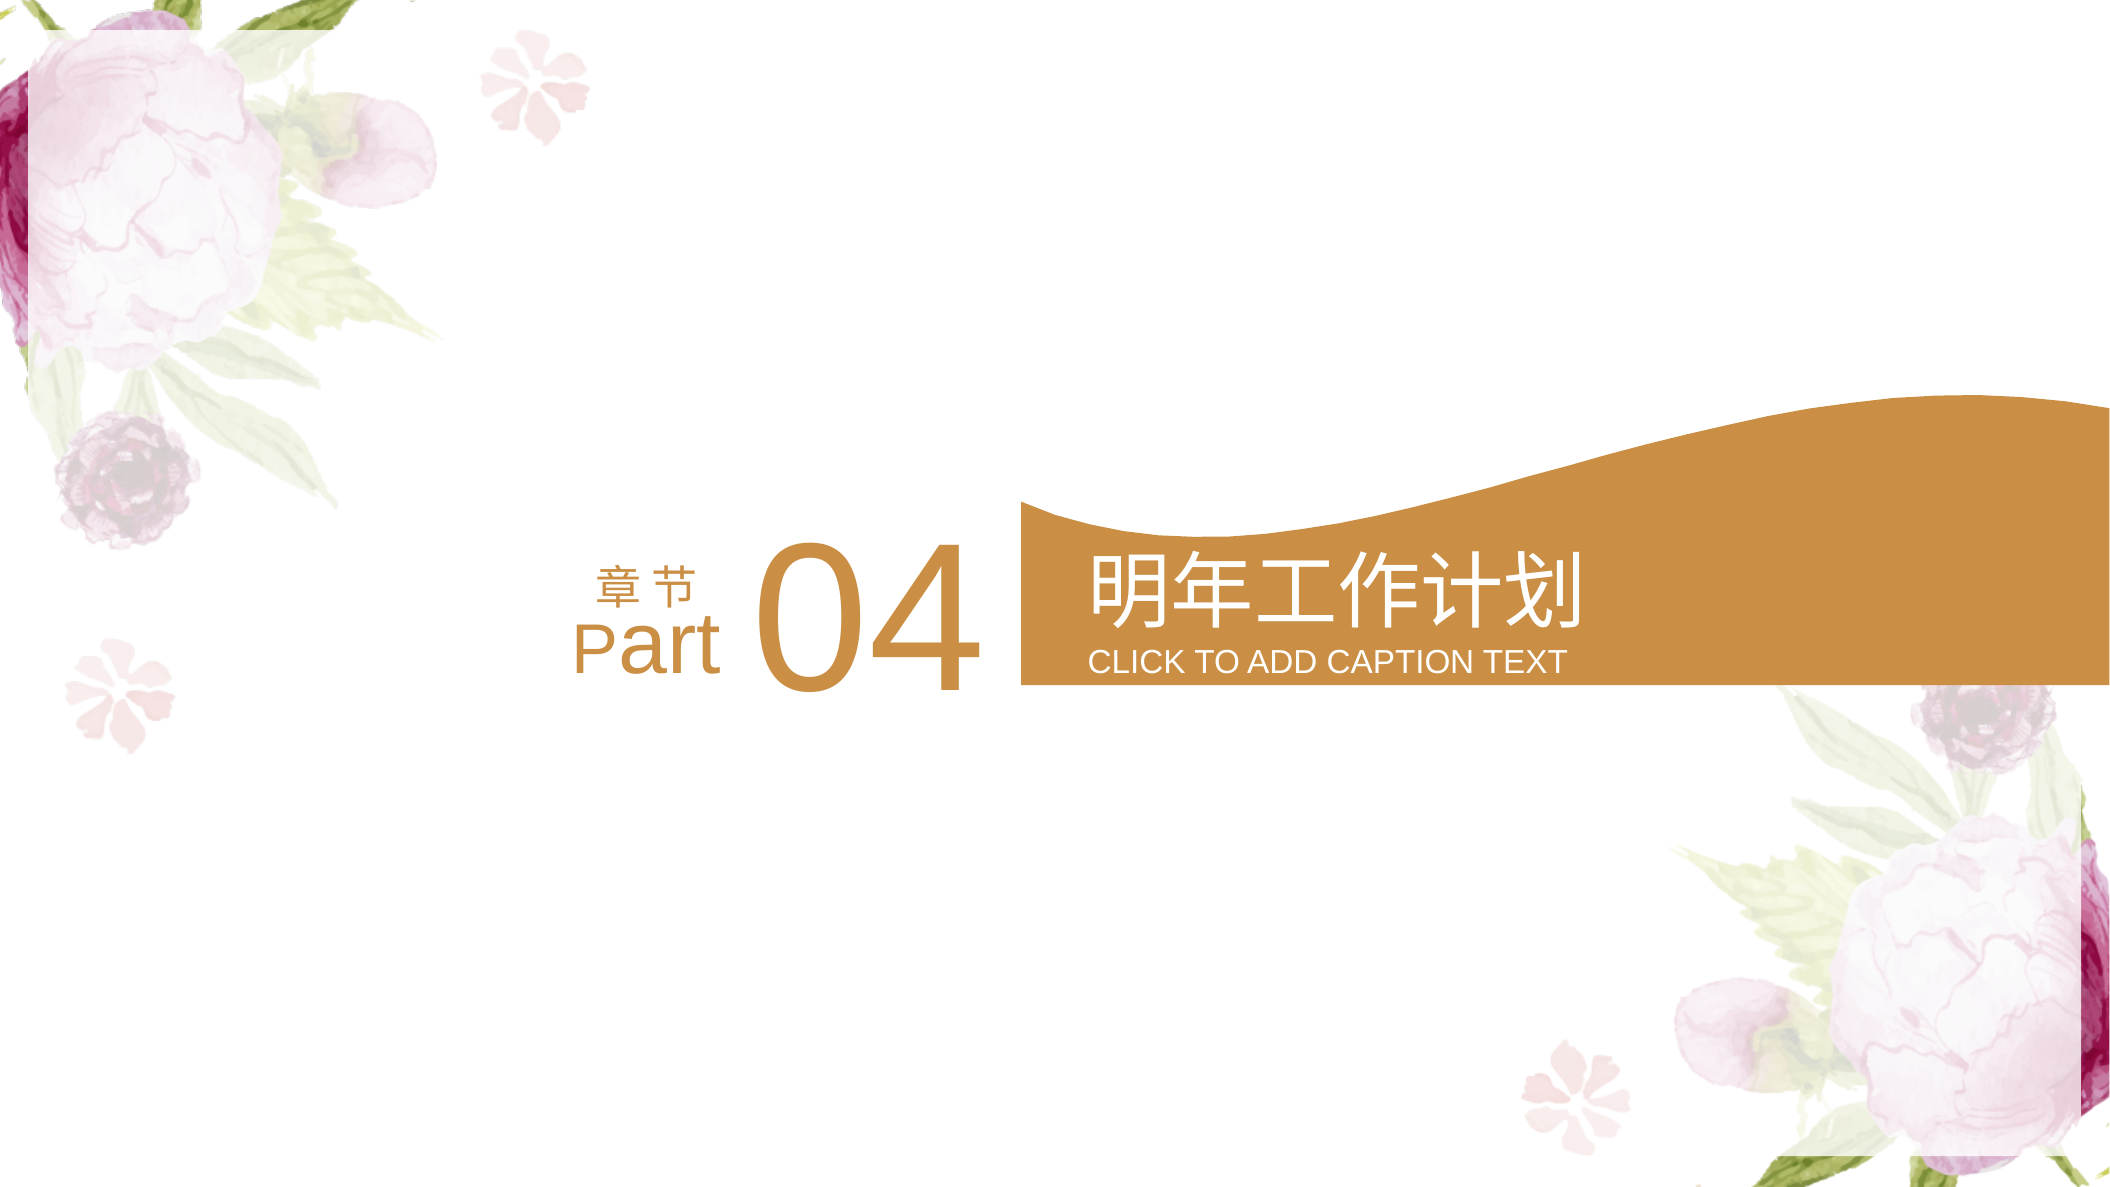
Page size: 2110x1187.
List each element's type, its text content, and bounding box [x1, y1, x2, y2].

text_box Part [571, 586, 722, 692]
text_box [1021, 395, 2110, 686]
text_box CLICK TO ADD CAPTION TEXT [1087, 644, 1693, 681]
text_box 04 [751, 479, 986, 733]
text_box 明年工作计划 [1087, 549, 1693, 640]
picture [0, 0, 2110, 1187]
text_box 章 节 [595, 558, 698, 614]
